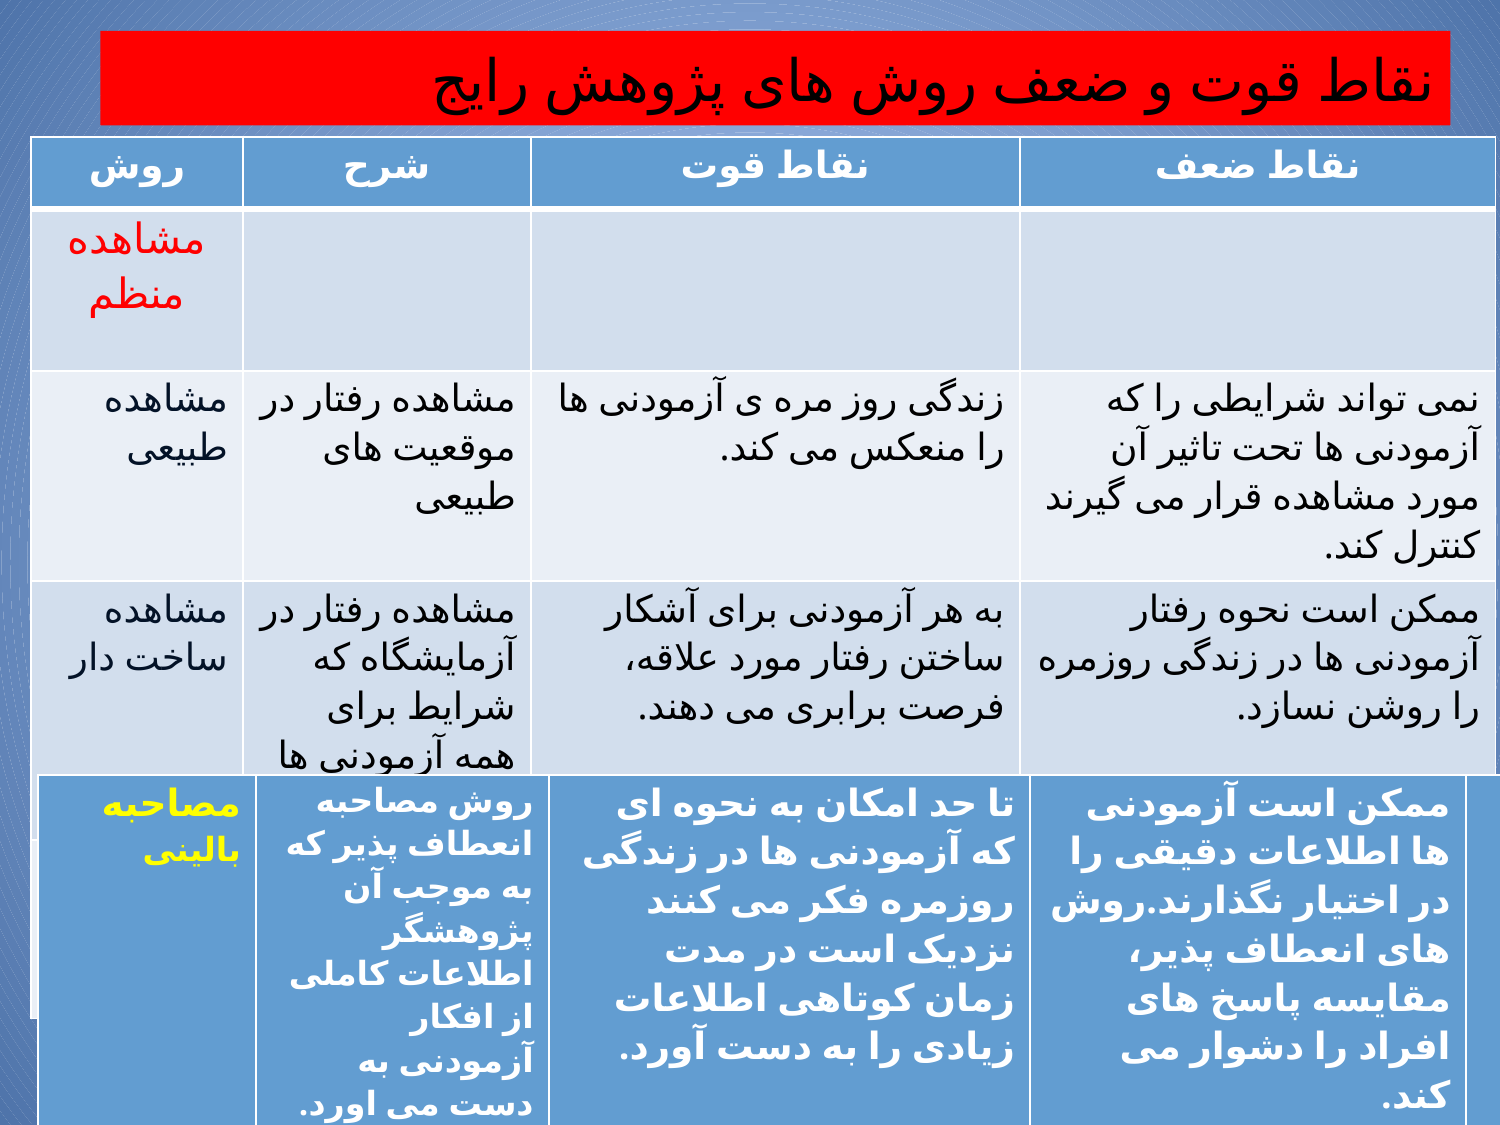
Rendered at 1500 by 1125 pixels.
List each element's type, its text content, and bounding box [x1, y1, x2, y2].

slide_number 32 [75, 1042, 425, 1103]
table_cell مشاهده طبیعی [32, 372, 242, 580]
table_cell مشاهده رفتار در آزمایشگاه که شرایط برای همه آزمودنی ها یکسان هستند. [244, 582, 530, 774]
title نقاط قوت و ضعف روش های پژوهش رایج [100, 30, 1451, 126]
table_cell [244, 212, 530, 370]
table_cell زندگی روز مره ی آزمودنی ها را منعکس می کند. [532, 372, 1019, 580]
table_header مصاحبه بالینی [39, 776, 255, 1125]
table_header شرح [244, 138, 530, 206]
table_cell گزارش های شخصی [32, 841, 37, 1018]
table_header ممکن است آزمودنی ها اطلاعات دقیقی را در اختیار نگذارند.روش های انعطاف پذیر، مقایسه پاسخ های افراد را دشوار می کند. [1031, 776, 1465, 1125]
table_header نقاط قوت [532, 138, 1019, 206]
table_cell ممکن است نحوه رفتار آزمودنی ها در زندگی روزمره را روشن نسازد. [1021, 582, 1495, 774]
table_cell مشاهده ساخت دار [32, 582, 242, 839]
table_header نقاط ضعف [1021, 138, 1495, 206]
table_cell مشاهده رفتار در موقعیت های طبیعی [244, 372, 530, 580]
table_cell مشاهده منظم [32, 212, 242, 370]
table_header [1467, 776, 1500, 1125]
table_cell [532, 212, 1019, 370]
table_header تا حد امکان به نحوه ای که آزمودنی ها در زندگی روزمره فکر می کنند نزدیک است در مدت زمان کوتاهی اطلاعات زیادی را به دست آورد. [550, 776, 1029, 1125]
table_cell [1021, 212, 1495, 370]
table_cell به هر آزمودنی برای آشکار ساختن رفتار مورد علاقه، فرصت برابری می دهند. [532, 582, 1019, 774]
table_header روش مصاحبه انعطاف پذیر که به موجب آن پژوهشگر اطلاعات کاملی از افکار آزمودنی به دست می اورد. [257, 776, 548, 1125]
table_cell نمی تواند شرایطی را که آزمودنی ها تحت تاثیر آن مورد مشاهده قرار می گیرند کنترل کند. [1021, 372, 1495, 580]
table_header روش [32, 138, 242, 206]
